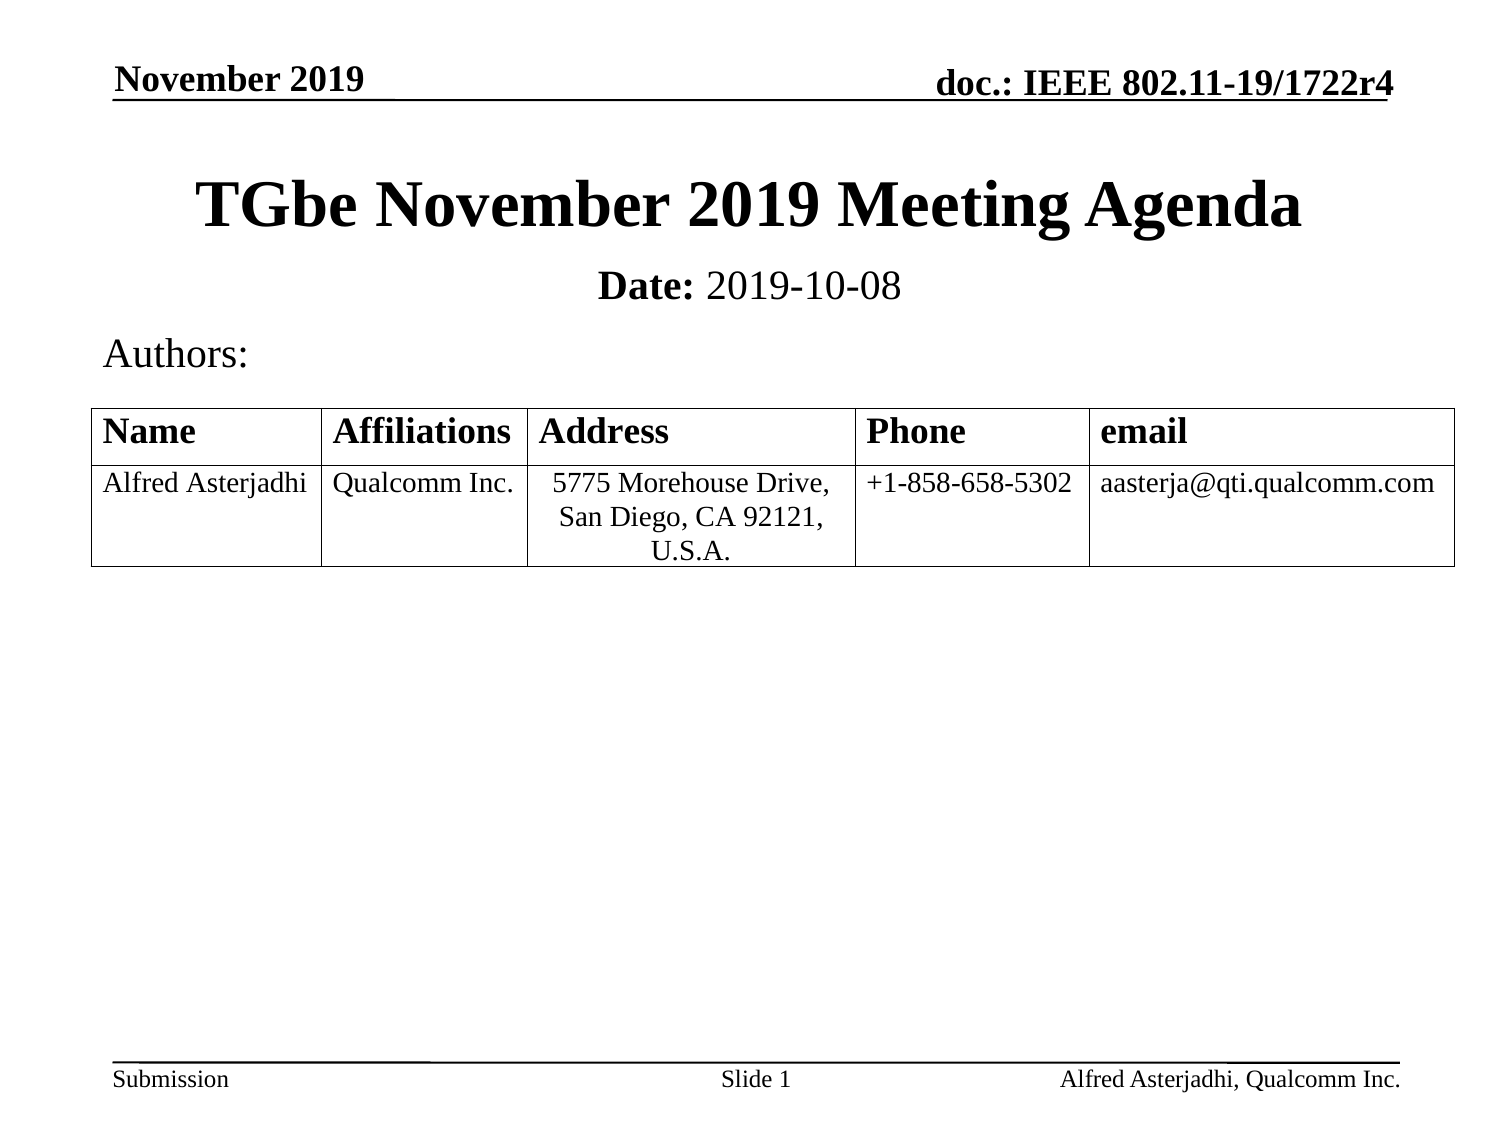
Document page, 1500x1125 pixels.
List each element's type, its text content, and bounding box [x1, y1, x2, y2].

slide_number Slide 1 [712, 1061, 800, 1123]
text_box Authors: [87, 318, 325, 381]
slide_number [114, 54, 493, 100]
footer Alfred Asterjadhi, Qualcomm Inc. [902, 1061, 1402, 1093]
list Date: 2019-10-08 [112, 249, 1388, 316]
title TGbe November 2019 Meeting Agenda [112, 112, 1388, 249]
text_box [75, 407, 1477, 819]
